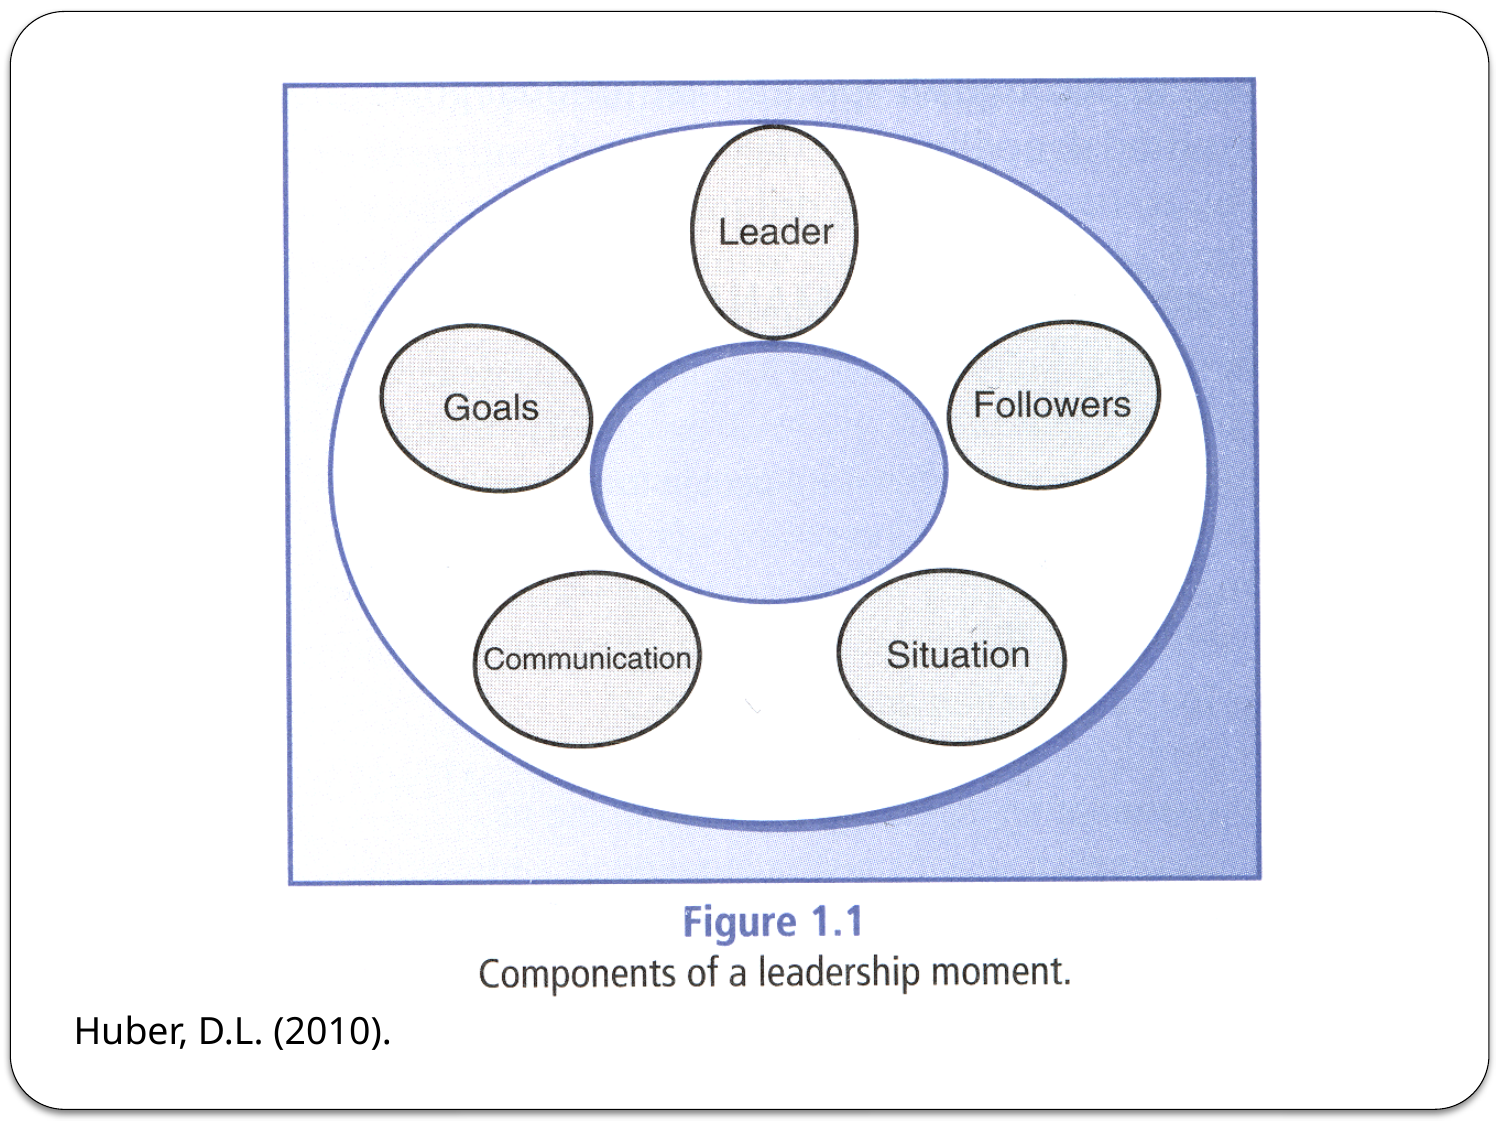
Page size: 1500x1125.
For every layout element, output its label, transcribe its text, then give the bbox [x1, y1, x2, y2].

picture [274, 74, 1279, 1013]
text_box Huber, D.L. (2010). [58, 999, 417, 1060]
